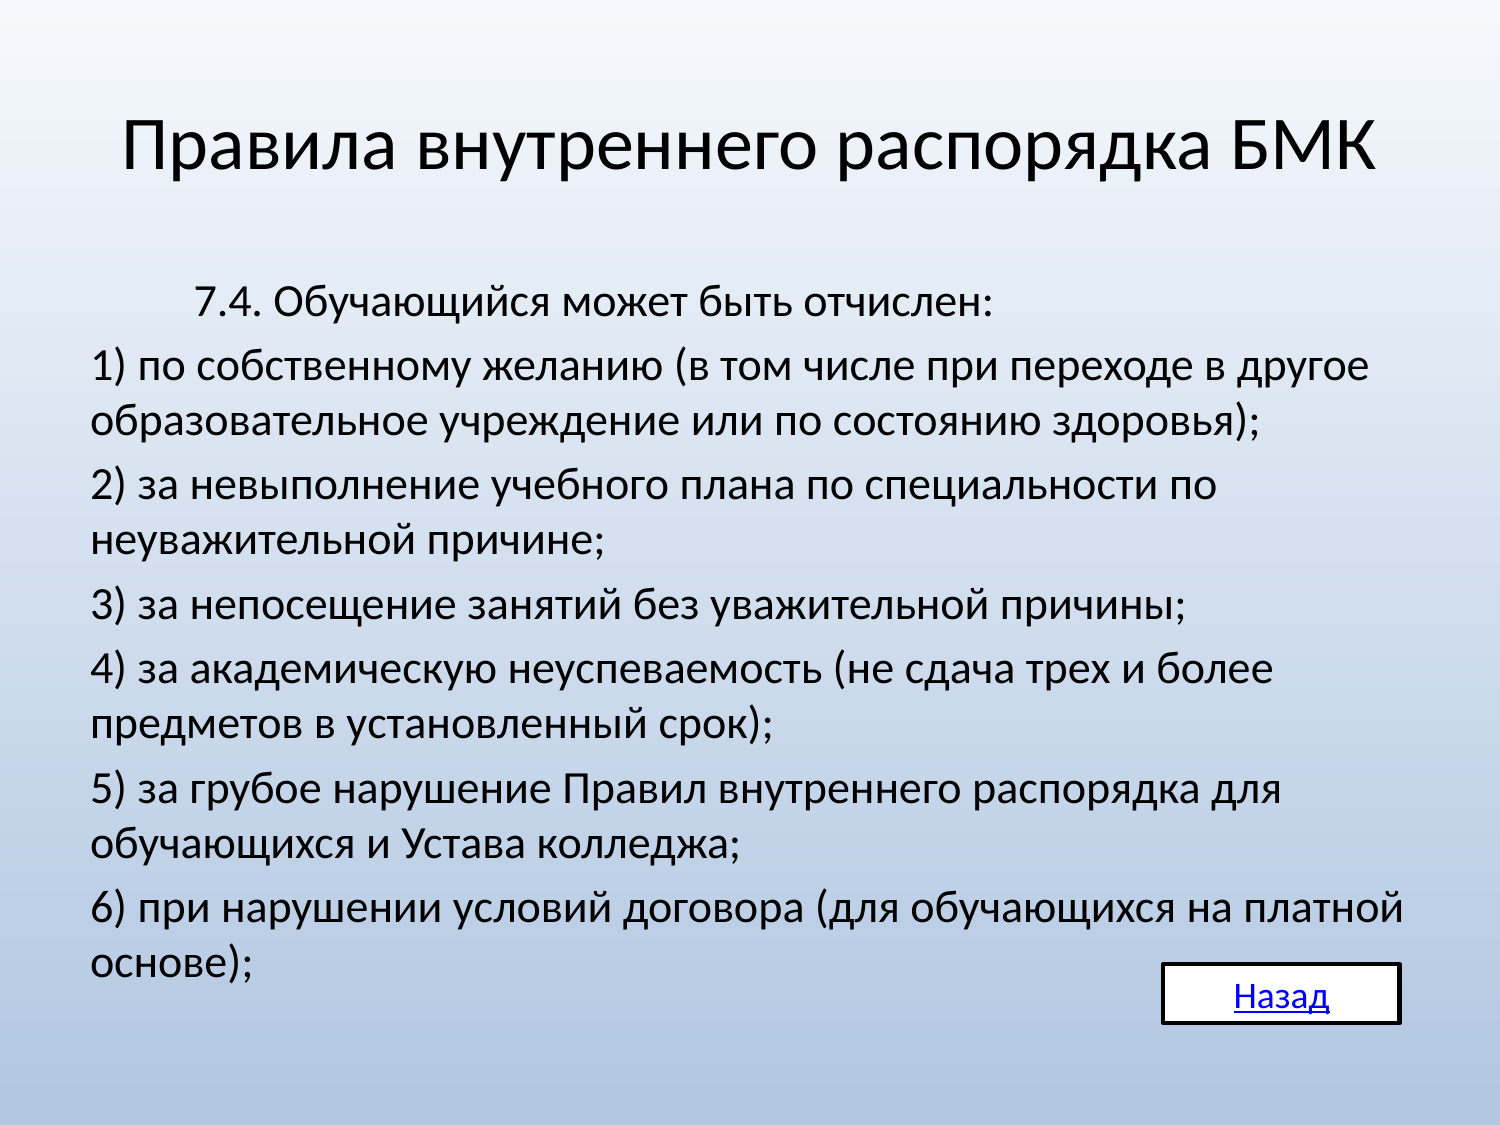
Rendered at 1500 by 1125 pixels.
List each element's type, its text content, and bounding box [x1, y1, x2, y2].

text_box Назад [1161, 962, 1402, 1025]
title Правила внутреннего распорядка БМК [75, 45, 1425, 233]
list 7.4. Обучающийся может быть отчислен: 1) по собственному желанию (в том числе при переходе в другое образовательное учреждение или по состоянию здоровья); 2) за невыполнение учебного плана по специальности по неуважительной причине; 3) за непосещение занятий без уважительной причины; 4) за академическую неуспеваемость (не сдача трех и более предметов в установленный срок); 5) за грубое нарушение Правил внутреннего распорядка для обучающихся и Устава колледжа; 6) при нарушении условий договора (для обучающихся на платной основе); [75, 262, 1425, 1005]
